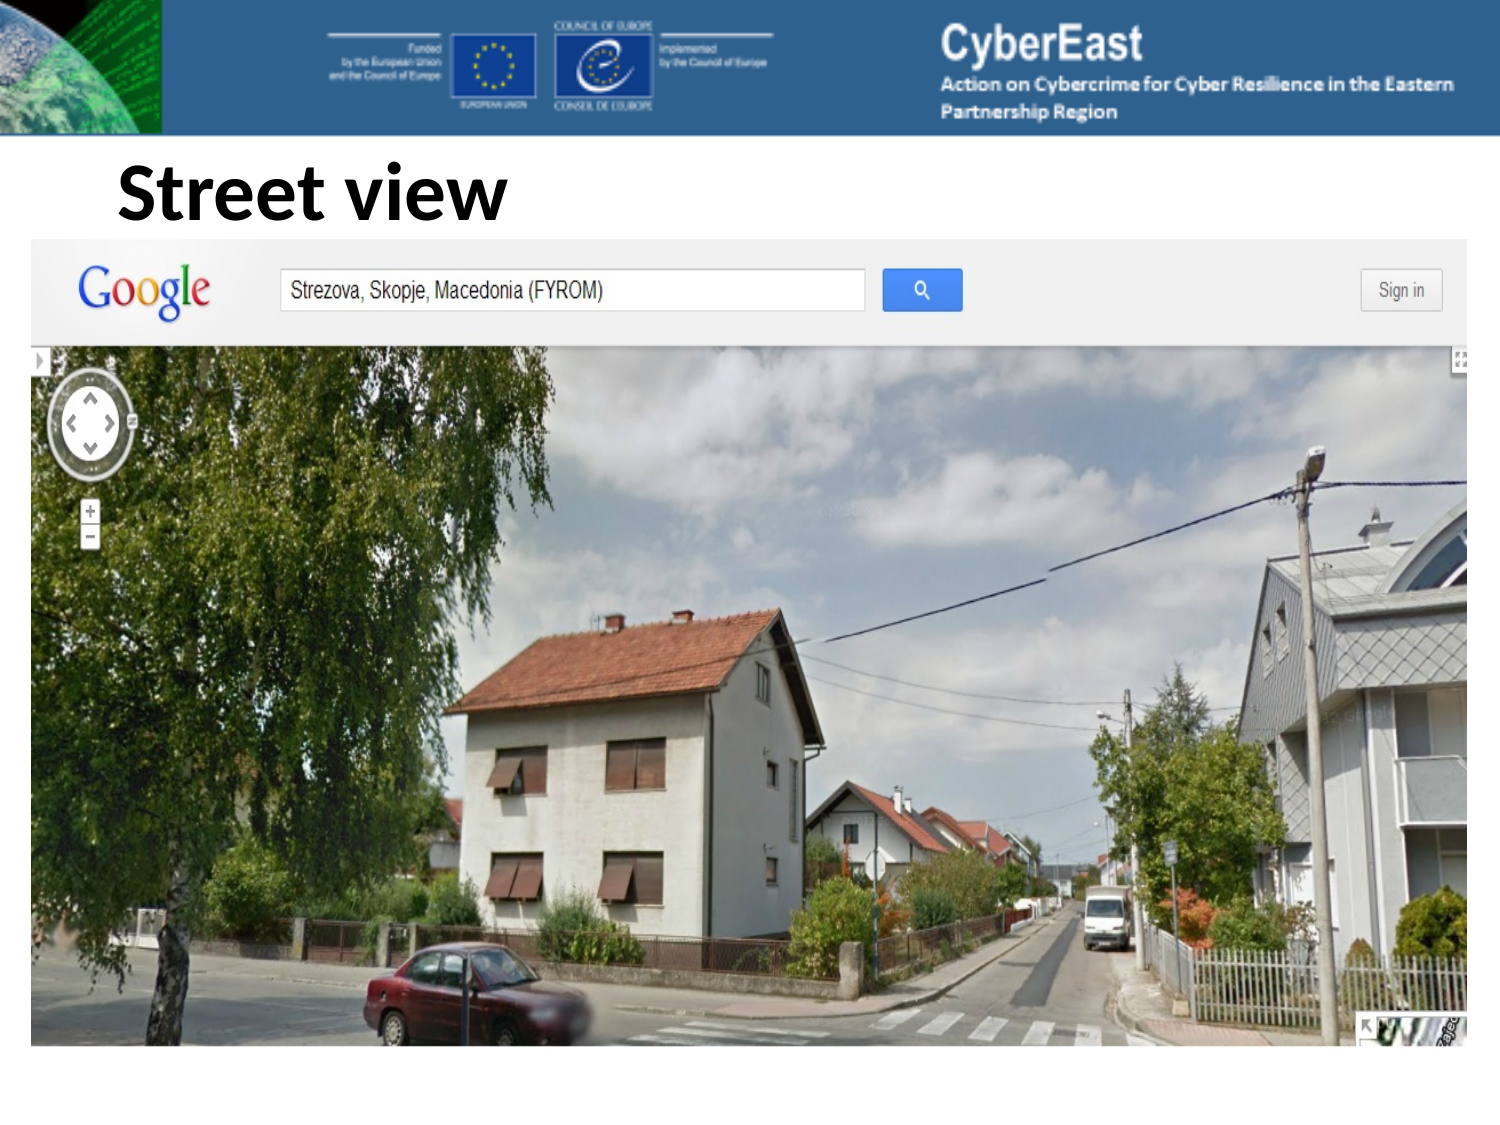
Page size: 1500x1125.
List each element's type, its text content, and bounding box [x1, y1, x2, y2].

title Street view [102, 84, 1396, 239]
picture [0, 0, 1500, 1125]
